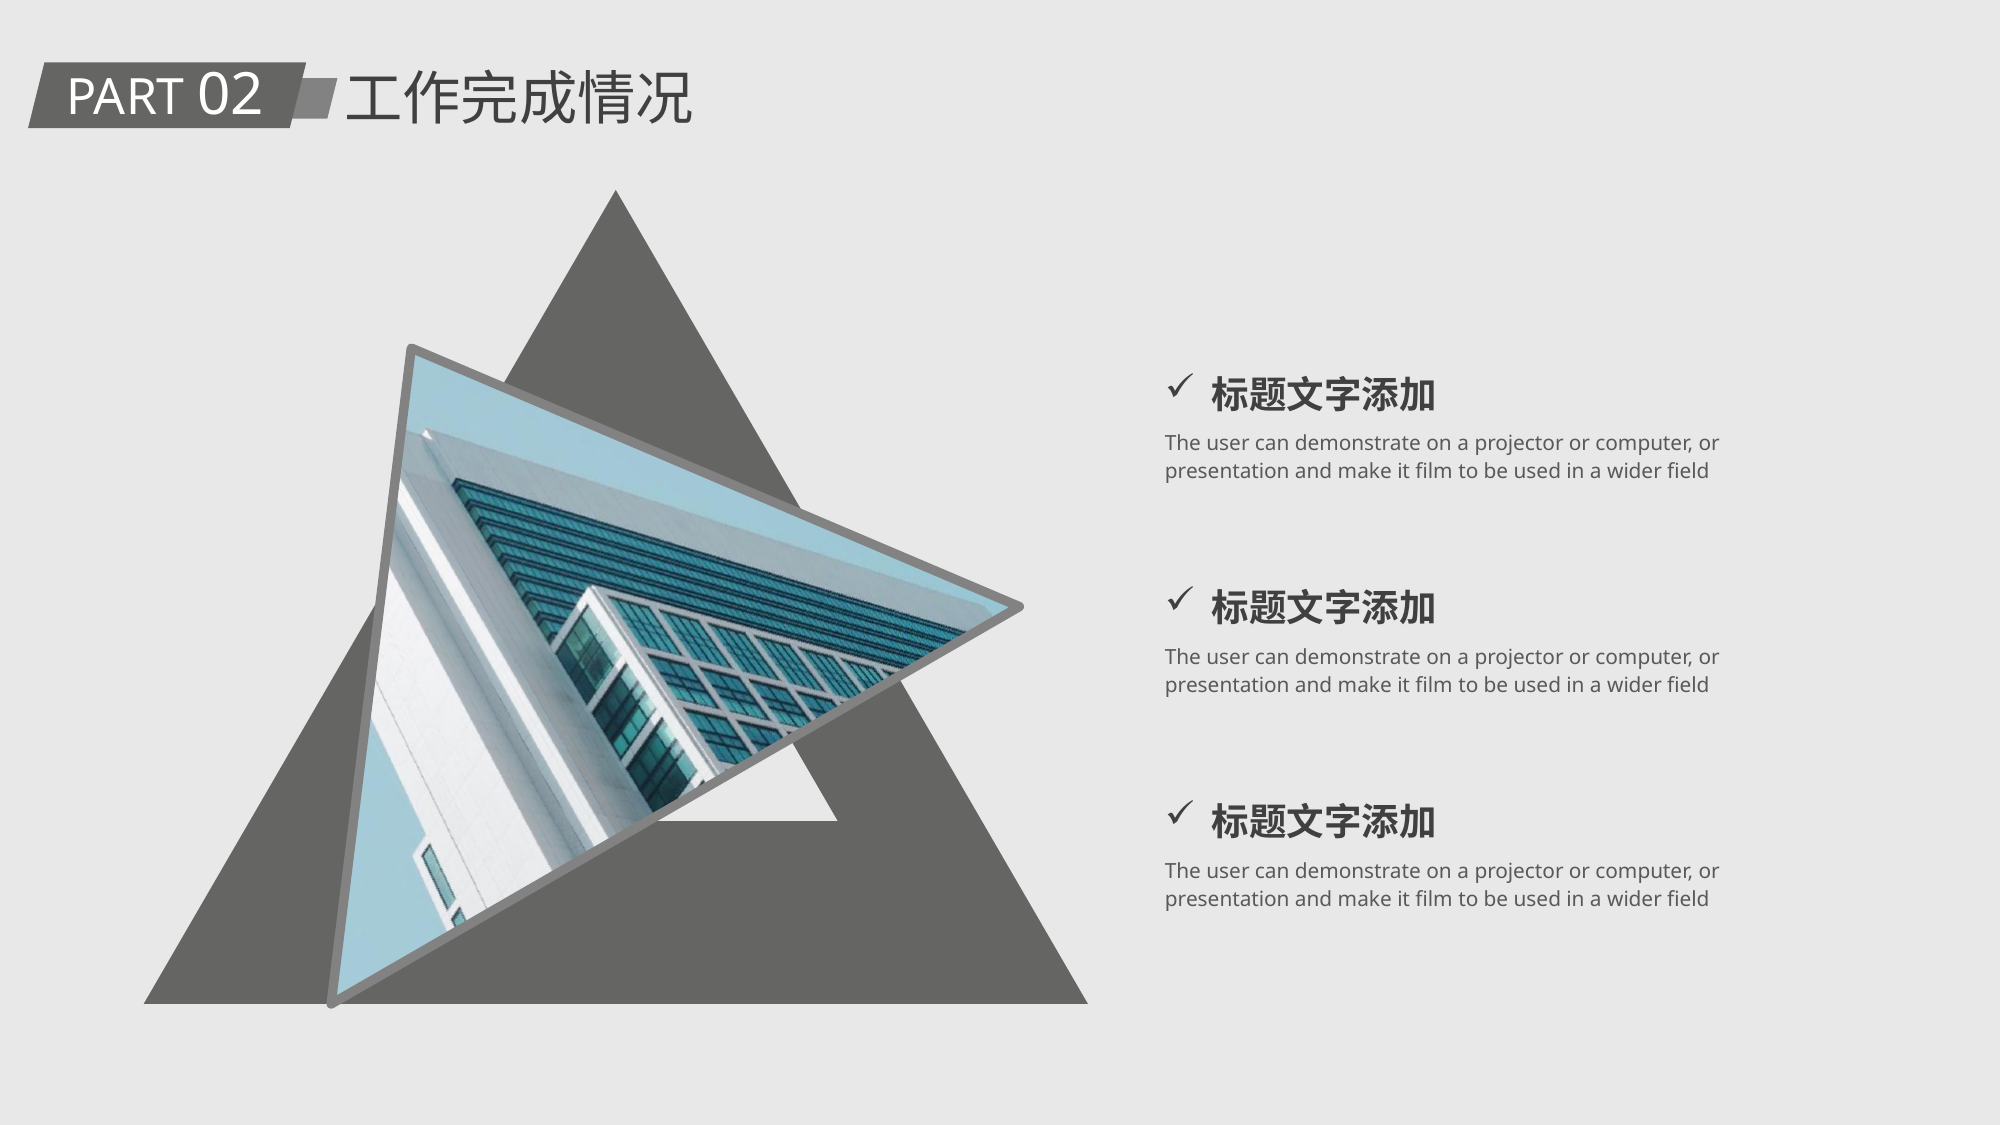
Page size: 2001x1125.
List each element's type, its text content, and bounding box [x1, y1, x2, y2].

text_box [1150, 577, 1861, 706]
text_box [294, 77, 329, 120]
text_box [141, 841, 346, 1006]
picture [145, 312, 978, 964]
text_box [283, 61, 308, 130]
text_box [339, 748, 1090, 1006]
text_box [543, 187, 688, 312]
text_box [1150, 790, 1861, 920]
text_box 工作完成情况 [329, 53, 902, 139]
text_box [1150, 363, 1861, 492]
text_box PART 02 [51, 48, 283, 134]
text_box [26, 61, 51, 130]
